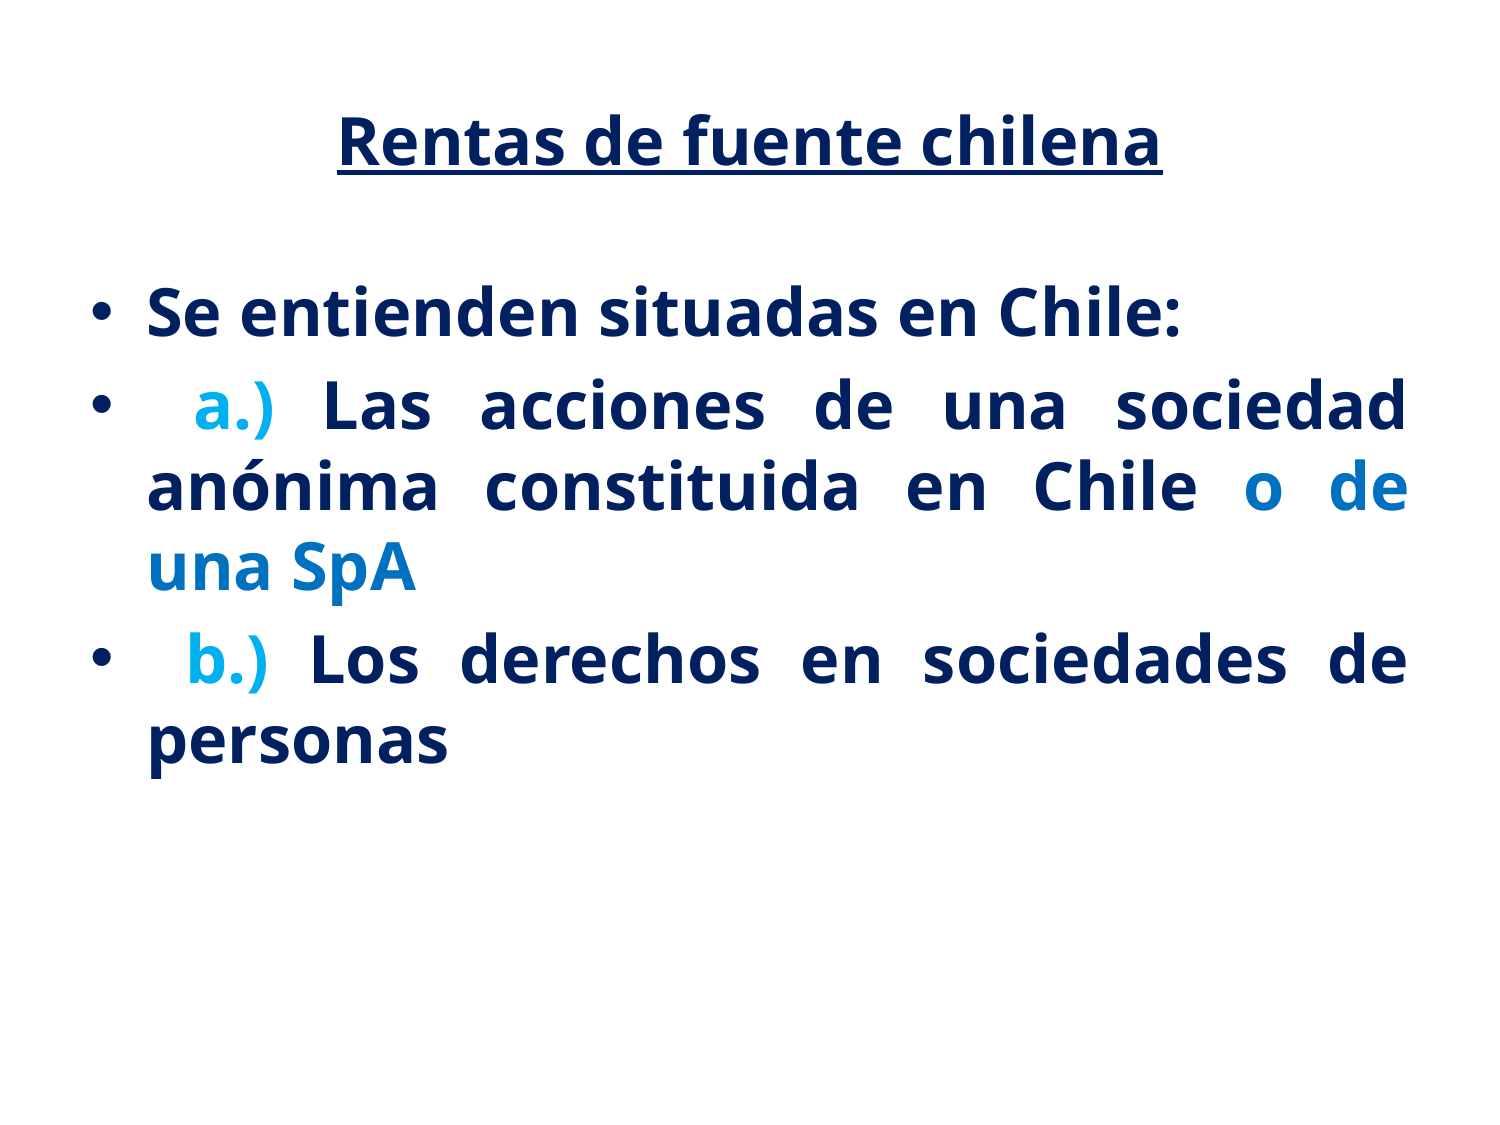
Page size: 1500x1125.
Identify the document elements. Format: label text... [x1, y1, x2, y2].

list Se entienden situadas en Chile: a.) Las acciones de una sociedad anónima constituida en Chile o de una SpA b.) Los derechos en sociedades de personas [74, 262, 1426, 1006]
title Rentas de fuente chilena [74, 44, 1426, 233]
